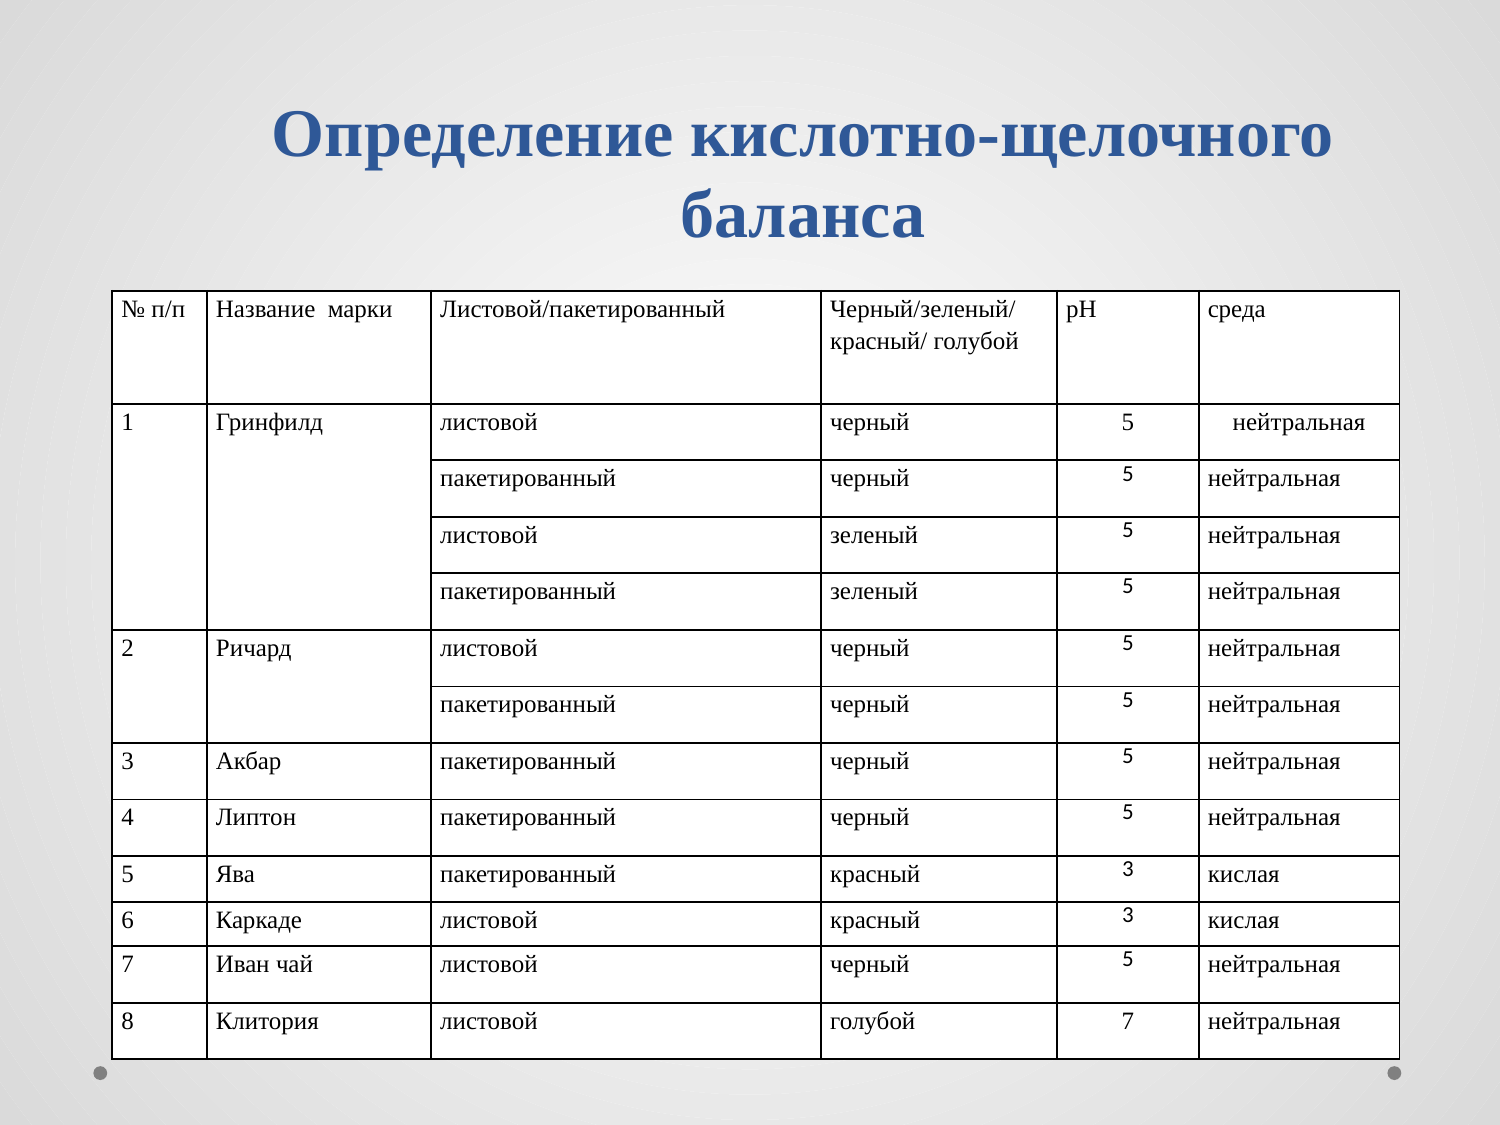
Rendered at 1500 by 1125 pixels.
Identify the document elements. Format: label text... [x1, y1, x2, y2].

table_cell Липтон [208, 800, 430, 855]
table_cell листовой [432, 903, 820, 945]
table_cell зеленый [822, 518, 1056, 572]
table_cell 5 [1058, 518, 1198, 572]
table_cell красный [822, 857, 1056, 901]
table_cell Ричард [208, 631, 430, 742]
table_cell 3 [1058, 857, 1198, 901]
table_cell черный [822, 405, 1056, 459]
table_cell черный [822, 687, 1056, 742]
table_header Черный/зеленый/ красный/ голубой [822, 292, 1056, 403]
table_cell 5 [113, 857, 206, 901]
table_cell листовой [432, 947, 820, 1002]
table_cell 3 [113, 744, 206, 799]
table_cell нейтральная [1200, 687, 1399, 742]
table_cell 5 [1058, 574, 1198, 629]
table_cell листовой [432, 1004, 820, 1058]
table_cell нейтральная [1200, 574, 1399, 629]
table_cell нейтральная [1200, 461, 1399, 516]
table_cell 7 [113, 947, 206, 1002]
table_cell красный [822, 903, 1056, 945]
table_cell черный [822, 631, 1056, 686]
table_cell 7 [1058, 1004, 1198, 1058]
table_cell пакетированный [432, 687, 820, 742]
table_cell 5 [1058, 744, 1198, 799]
table_cell нейтральная [1200, 800, 1399, 855]
table_cell 5 [1058, 405, 1198, 459]
table_cell 8 [113, 1004, 206, 1058]
table_cell нейтральная [1200, 947, 1399, 1002]
table_cell зеленый [822, 574, 1056, 629]
table_cell нейтральная [1200, 631, 1399, 686]
table_cell нейтральная [1200, 1004, 1399, 1058]
table_cell Клитория [208, 1004, 430, 1058]
table_cell 4 [113, 800, 206, 855]
table_header Листовой/пакетированный [432, 292, 820, 403]
table_cell Ява [208, 857, 430, 901]
table_cell голубой [822, 1004, 1056, 1058]
table_cell нейтральная [1200, 405, 1399, 459]
table_cell 5 [1058, 461, 1198, 516]
table_cell листовой [432, 631, 820, 686]
table_cell 5 [1058, 947, 1198, 1002]
table_header рН [1058, 292, 1198, 403]
table_cell 6 [113, 903, 206, 945]
table_cell 1 [113, 405, 206, 629]
table_cell листовой [432, 518, 820, 572]
title Определение кислотно-щелочного баланса [159, 78, 1447, 350]
table_cell пакетированный [432, 744, 820, 799]
table_cell Каркаде [208, 903, 430, 945]
table_cell пакетированный [432, 461, 820, 516]
table_cell пакетированный [432, 574, 820, 629]
table_cell кислая [1200, 903, 1399, 945]
table_cell черный [822, 800, 1056, 855]
table_cell 5 [1058, 687, 1198, 742]
table_header Название марки [208, 292, 430, 403]
table_cell черный [822, 461, 1056, 516]
table_cell листовой [432, 405, 820, 459]
table_cell черный [822, 947, 1056, 1002]
table_cell черный [822, 744, 1056, 799]
table_cell 5 [1058, 631, 1198, 686]
table_cell нейтральная [1200, 744, 1399, 799]
table_cell 5 [1058, 800, 1198, 855]
table_cell кислая [1200, 857, 1399, 901]
table_header среда [1200, 292, 1399, 403]
table_cell нейтральная [1200, 518, 1399, 572]
table_cell пакетированный [432, 800, 820, 855]
table_cell Гринфилд [208, 405, 430, 629]
table_cell Иван чай [208, 947, 430, 1002]
table_cell Акбар [208, 744, 430, 799]
table_cell 3 [1058, 903, 1198, 945]
table_header № п/п [113, 292, 206, 403]
table_cell пакетированный [432, 857, 820, 901]
table_cell 2 [113, 631, 206, 742]
